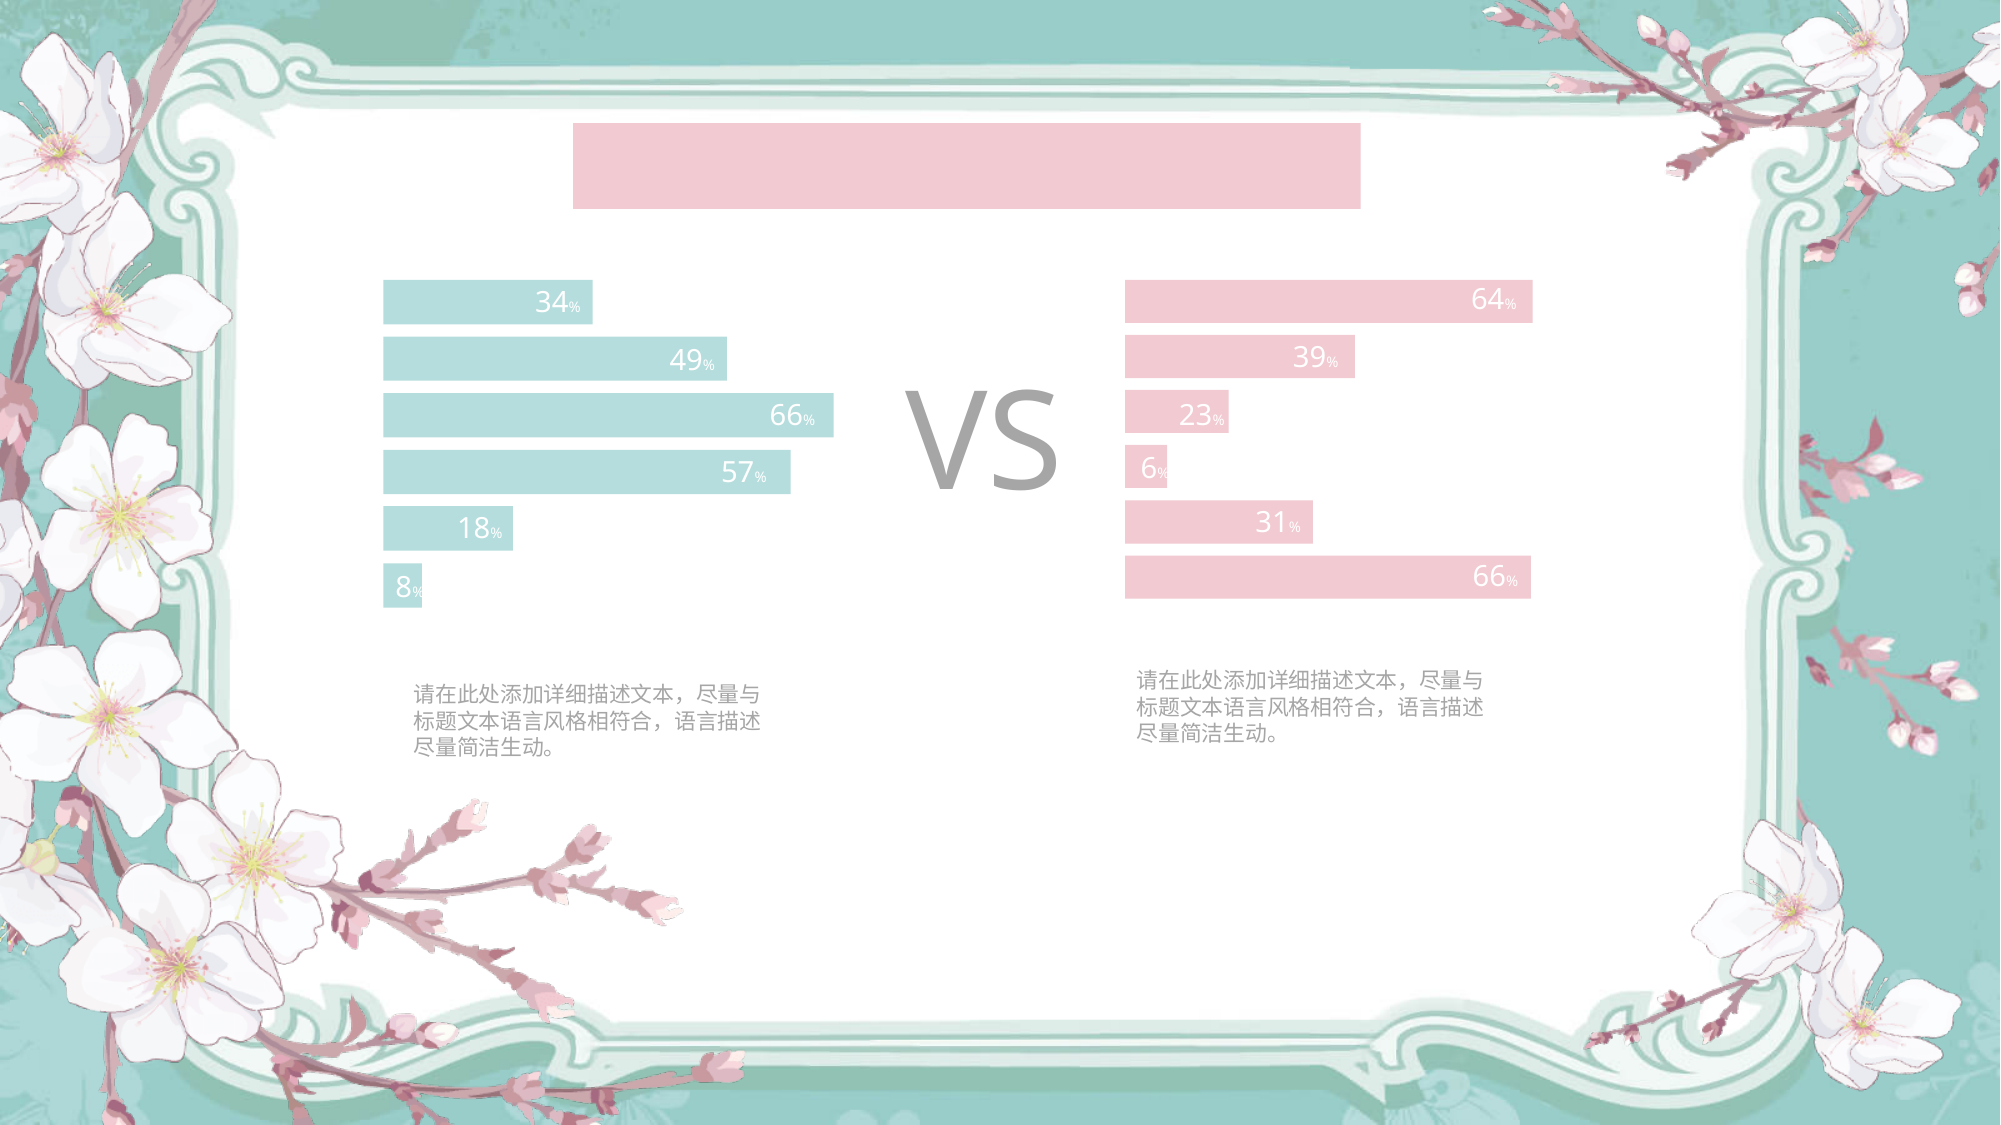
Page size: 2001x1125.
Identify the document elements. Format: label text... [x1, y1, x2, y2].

picture [0, 0, 2000, 1125]
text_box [380, 275, 834, 612]
text_box 请在此处添加详细描述文本，尽量与标题文本语言风格相符合，语言描述尽量简洁生动。 [1122, 659, 1519, 754]
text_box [1125, 272, 1534, 600]
text_box VS [890, 344, 1079, 525]
text_box 请在此处添加详细描述文本，尽量与标题文本语言风格相符合，语言描述尽量简洁生动。 [399, 673, 795, 768]
